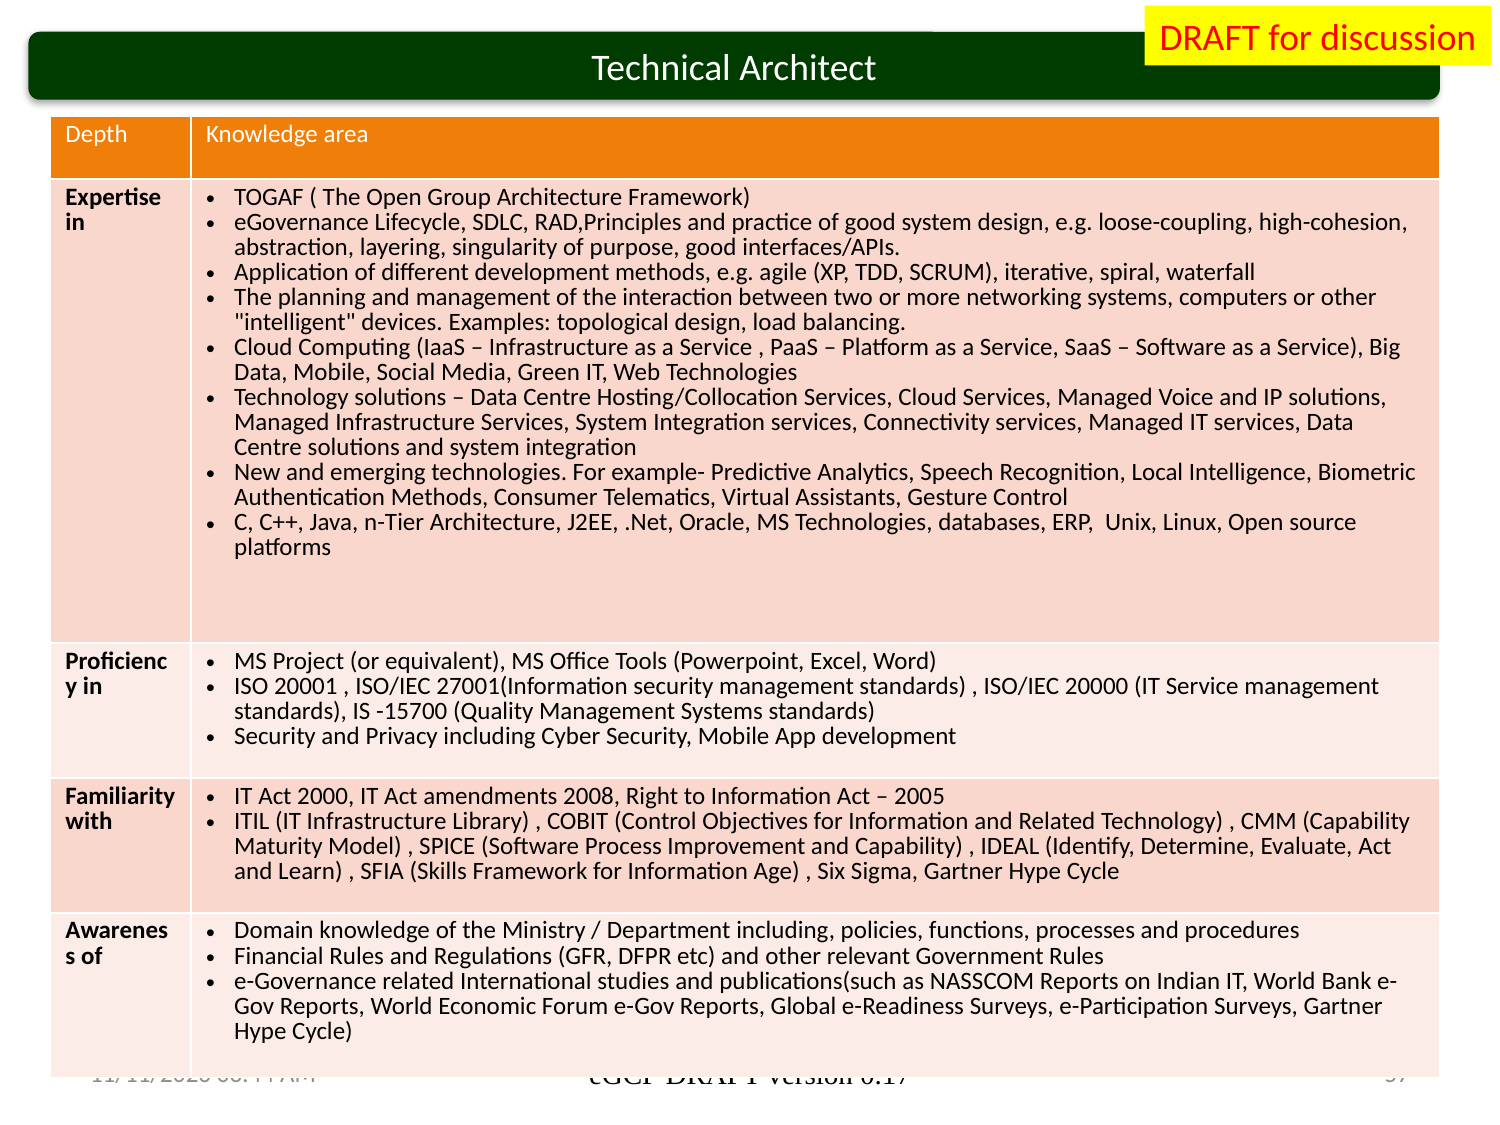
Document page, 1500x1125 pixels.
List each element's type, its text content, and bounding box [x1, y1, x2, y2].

table_cell Domain knowledge of the Ministry / Department including, policies, functions, processes and procedures Financial Rules and Regulations (GFR, DFPR etc) and other relevant Government Rules e-Governance related International studies and publications(such as NASSCOM Reports on Indian IT, World Bank e-Gov Reports, World Economic Forum e-Gov Reports, Global e-Readiness Surveys, e-Participation Surveys, Gartner Hype Cycle) [192, 914, 1439, 1077]
table_cell TOGAF ( The Open Group Architecture Framework) eGovernance Lifecycle, SDLC, RAD,Principles and practice of good system design, e.g. loose-coupling, high-cohesion, abstraction, layering, singularity of purpose, good interfaces/APIs. Application of different development methods, e.g. agile (XP, TDD, SCRUM), iterative, spiral, waterfall The planning and management of the interaction between two or more networking systems, computers or other "intelligent" devices. Examples: topological design, load balancing. Cloud Computing (IaaS – Infrastructure as a Service , PaaS – Platform as a Service, SaaS – Software as a Service), Big Data, Mobile, Social Media, Green IT, Web Technologies Technology solutions – Data Centre Hosting/Collocation Services, Cloud Services, Managed Voice and IP solutions, Managed Infrastructure Services, System Integration services, Connectivity services, Managed IT services, Data Centre solutions and system integration New and emerging technologies. For example- Predictive Analytics, Speech Recognition, Local Intelligence, Biometric Authentication Methods, Consumer Telematics, Virtual Assistants, Gesture Control C, C++, Java, n-Tier Architecture, J2EE, .Net, Oracle, MS Technologies, databases, ERP, Unix, Linux, Open source platforms [192, 180, 1439, 642]
table_cell MS Project (or equivalent), MS Office Tools (Powerpoint, Excel, Word) ISO 20001 , ISO/IEC 27001(Information security management standards) , ISO/IEC 20000 (IT Service management standards), IS -15700 (Quality Management Systems standards) Security and Privacy including Cyber Security, Mobile App development [192, 644, 1439, 777]
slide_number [75, 1042, 425, 1103]
text_box DRAFT for discussion [1144, 5, 1492, 66]
table_cell Familiarity with [51, 779, 190, 912]
table_cell Awareness of [51, 914, 190, 1077]
table_cell IT Act 2000, IT Act amendments 2008, Right to Information Act – 2005 ITIL (IT Infrastructure Library) , COBIT (Control Objectives for Information and Related Technology) , CMM (Capability Maturity Model) , SPICE (Software Process Improvement and Capability) , IDEAL (Identify, Determine, Evaluate, Act and Learn) , SFIA (Skills Framework for Information Age) , Six Sigma, Gartner Hype Cycle [192, 779, 1439, 912]
footer eGCF DRAFT version 0.17 [512, 1042, 988, 1103]
table_header Knowledge area [192, 117, 1439, 178]
table_cell Proficiency in [51, 644, 190, 777]
table_header Depth [51, 117, 190, 178]
slide_number 57 [1074, 1042, 1425, 1103]
text_box Technical Architect [27, 30, 1441, 101]
table_cell Expertise in [51, 180, 190, 642]
